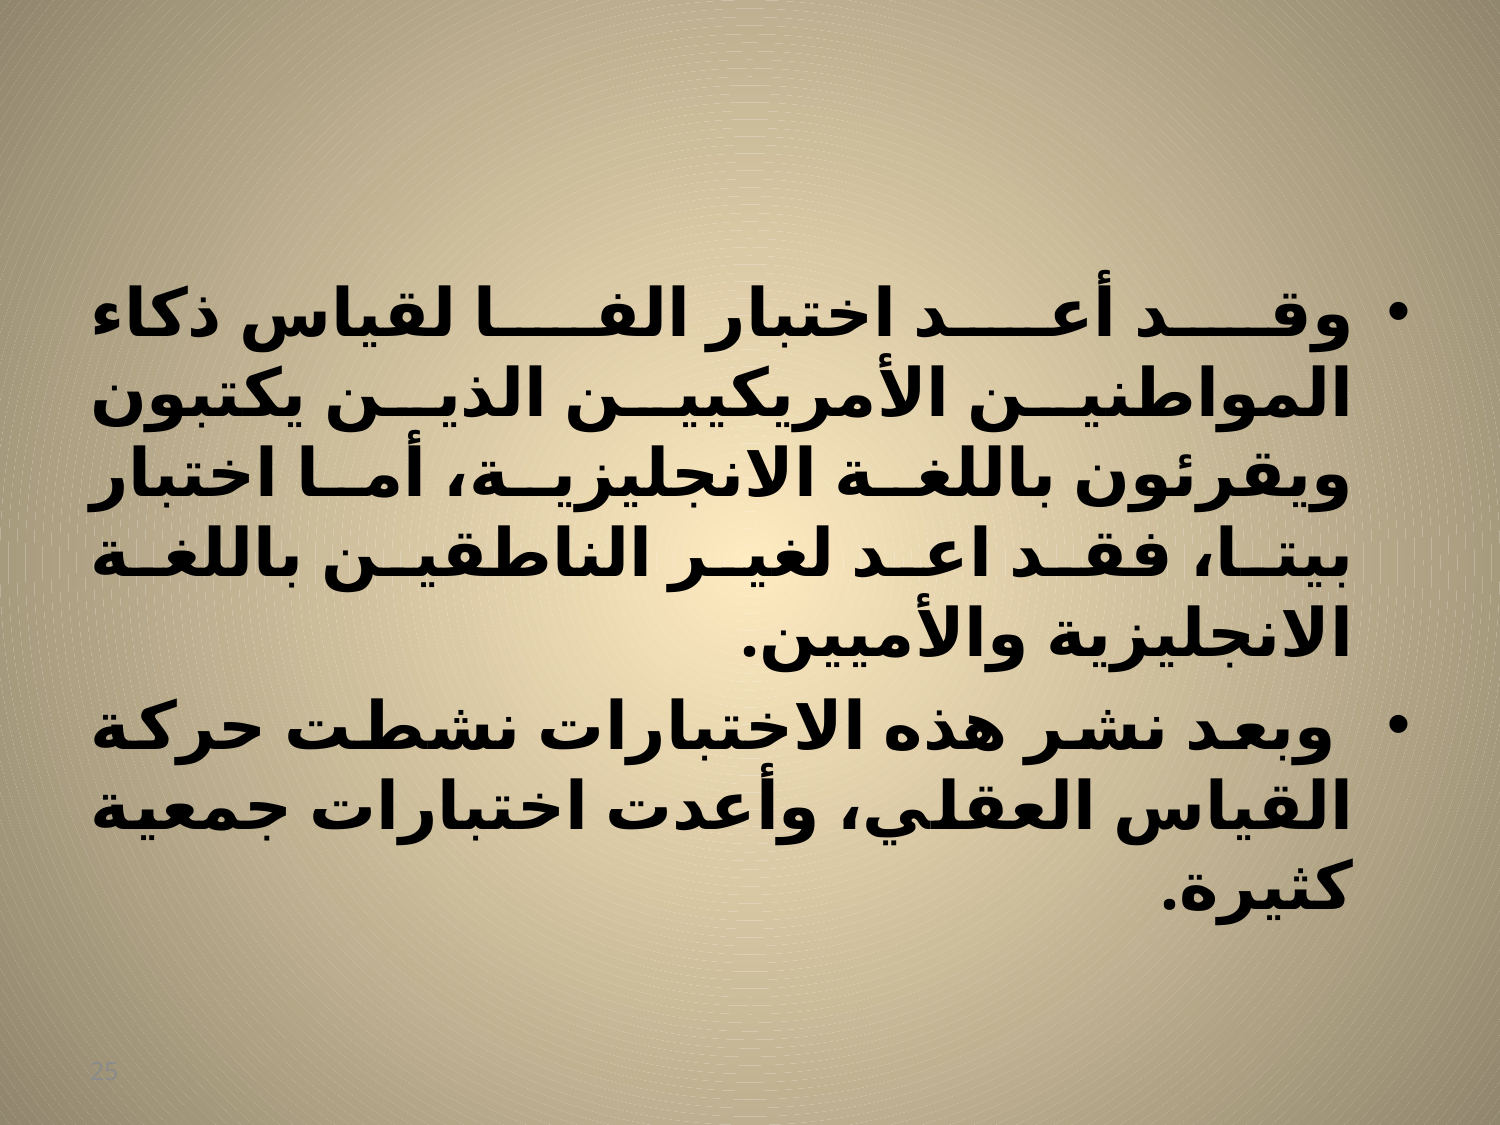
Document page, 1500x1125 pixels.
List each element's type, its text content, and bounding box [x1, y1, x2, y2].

list وقد أعد اختبار الفا لقياس ذكاء المواطنين الأمريكيين الذين يكتبون ويقرئون باللغة الانجليزية، أما اختبار بيتا، فقد اعد لغير الناطقين باللغة الانجليزية والأميين. وبعد نشر هذه الاختبارات نشطت حركة القياس العقلي، وأعدت اختبارات جمعية كثيرة. [75, 262, 1425, 1005]
slide_number 25 [75, 1042, 425, 1103]
